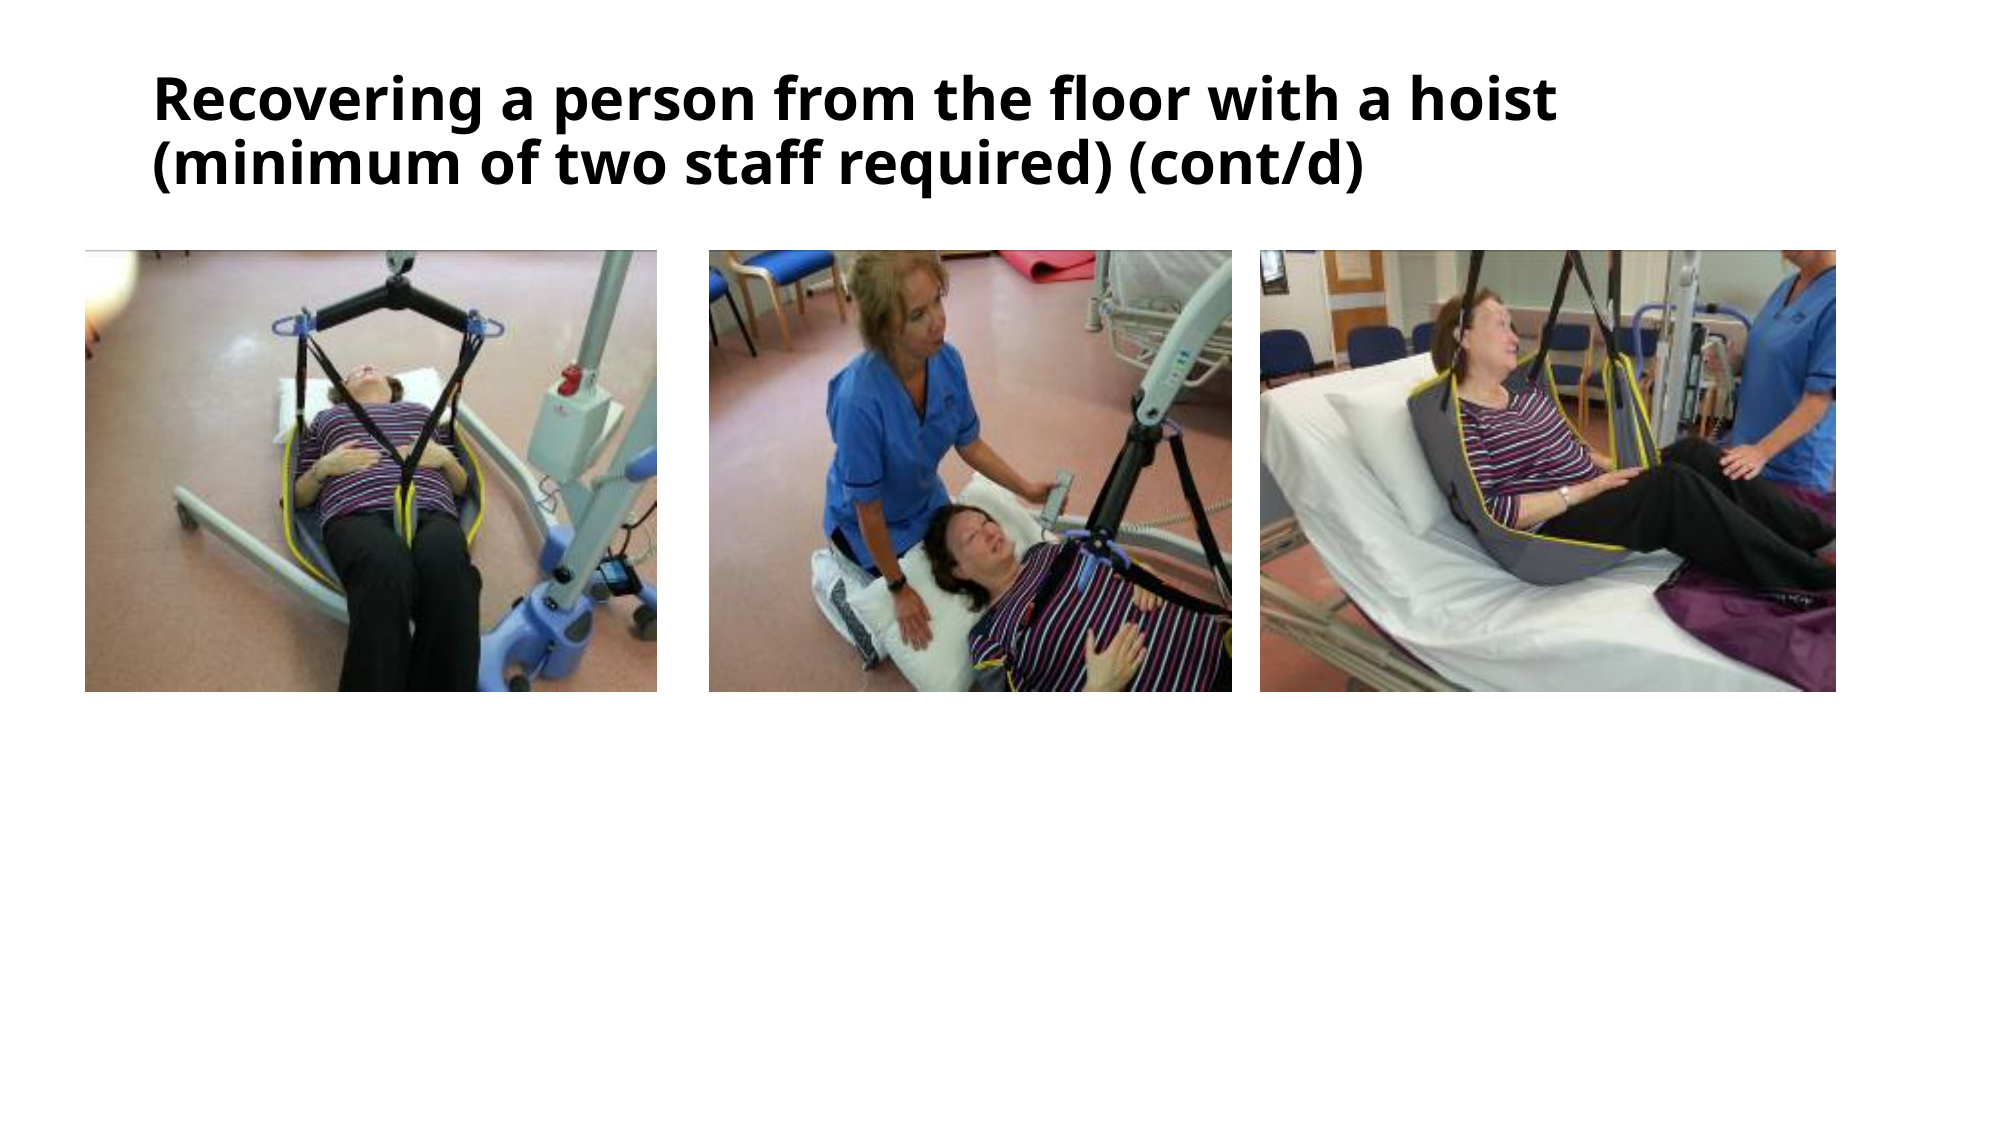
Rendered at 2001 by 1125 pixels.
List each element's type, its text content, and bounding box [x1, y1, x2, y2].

title Recovering a person from the floor with a hoist (minimum of two staff required) (cont/d) [137, 59, 1863, 278]
picture [709, 250, 1232, 692]
picture [85, 250, 657, 692]
picture [1260, 250, 1836, 692]
